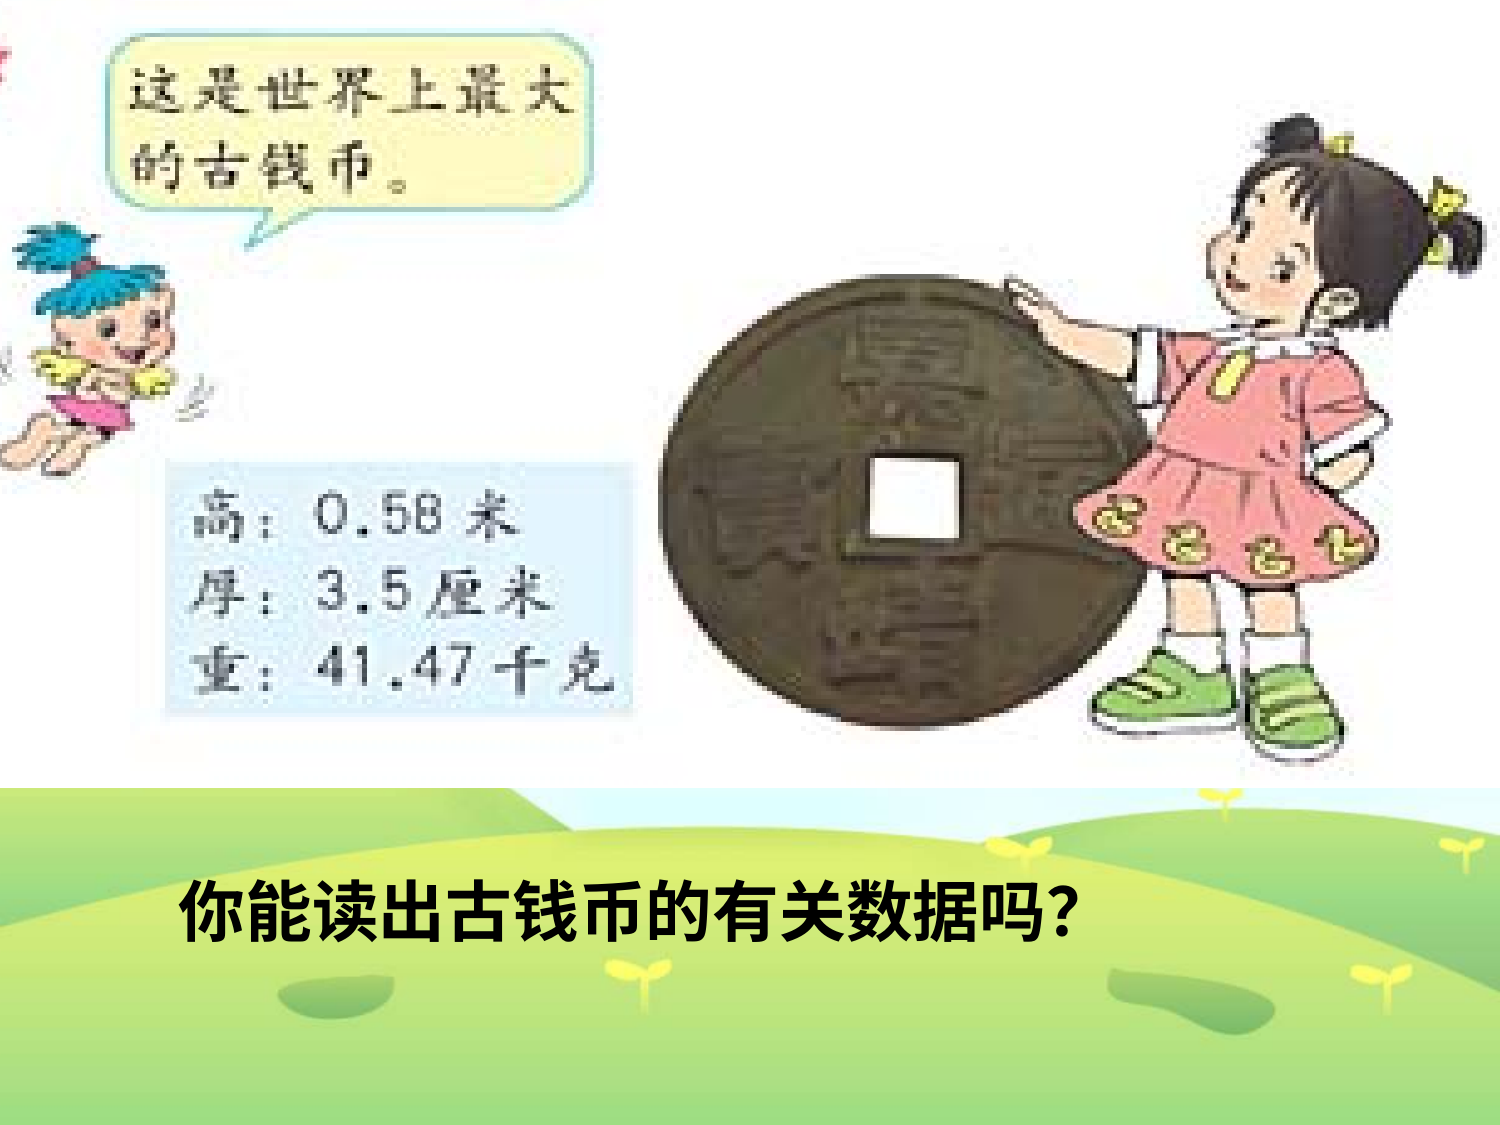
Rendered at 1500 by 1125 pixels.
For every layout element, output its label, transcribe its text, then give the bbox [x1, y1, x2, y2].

picture [0, 0, 1500, 1125]
text_box 你能读出古钱币的有关数据吗？ [163, 862, 1129, 958]
